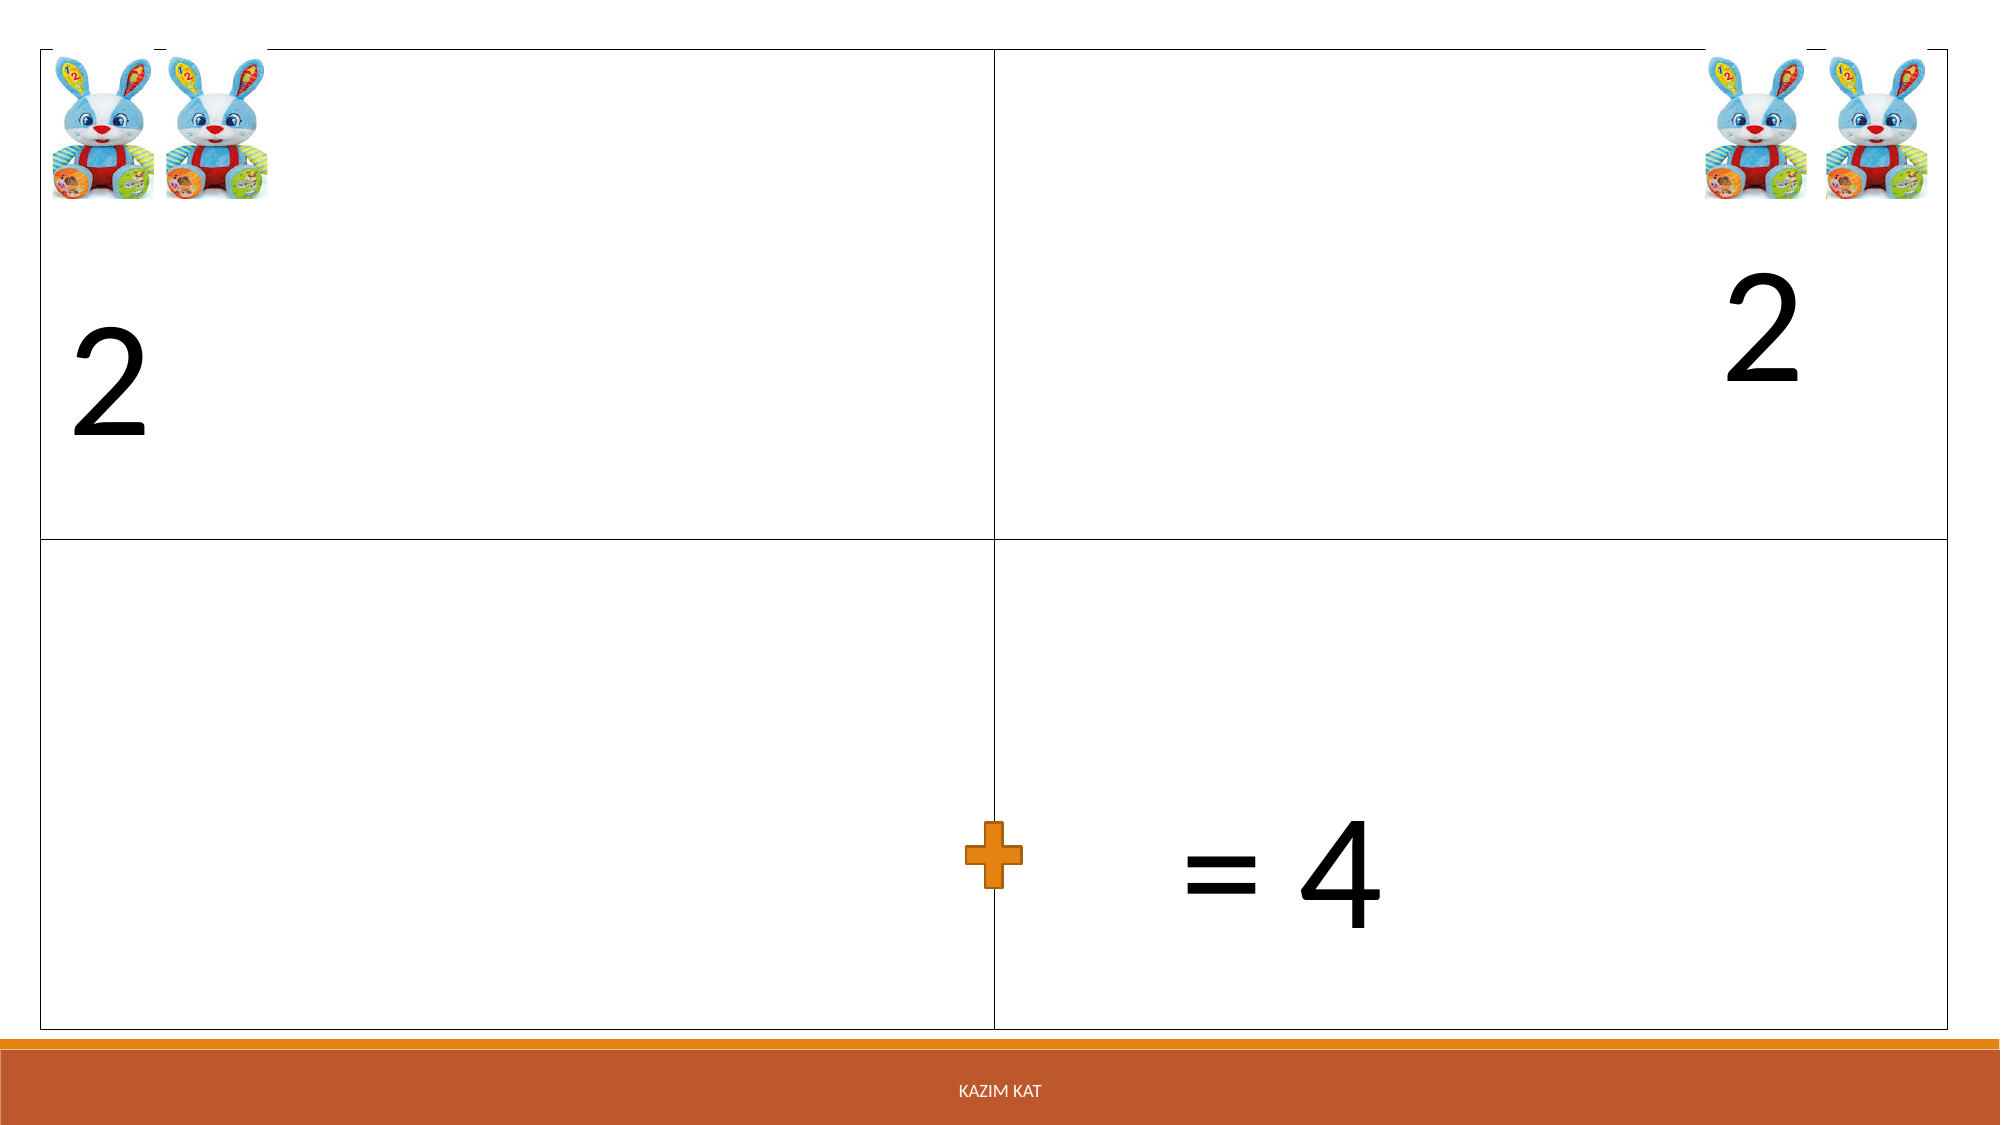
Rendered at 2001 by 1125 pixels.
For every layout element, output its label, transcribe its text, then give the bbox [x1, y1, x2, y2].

picture [1825, 48, 1928, 199]
footer Kazım KAT [604, 1059, 1396, 1120]
text_box [965, 821, 1023, 889]
text_box 2 [1705, 207, 1827, 423]
picture [1705, 48, 1808, 199]
text_box = [1165, 754, 1283, 970]
table_header [41, 50, 994, 539]
table_cell [995, 540, 1947, 1029]
table_header [995, 50, 1947, 539]
text_box 4 [1283, 754, 1402, 970]
picture [52, 48, 155, 199]
picture [165, 48, 268, 199]
table_cell [41, 540, 994, 1029]
text_box 2 [52, 261, 174, 477]
